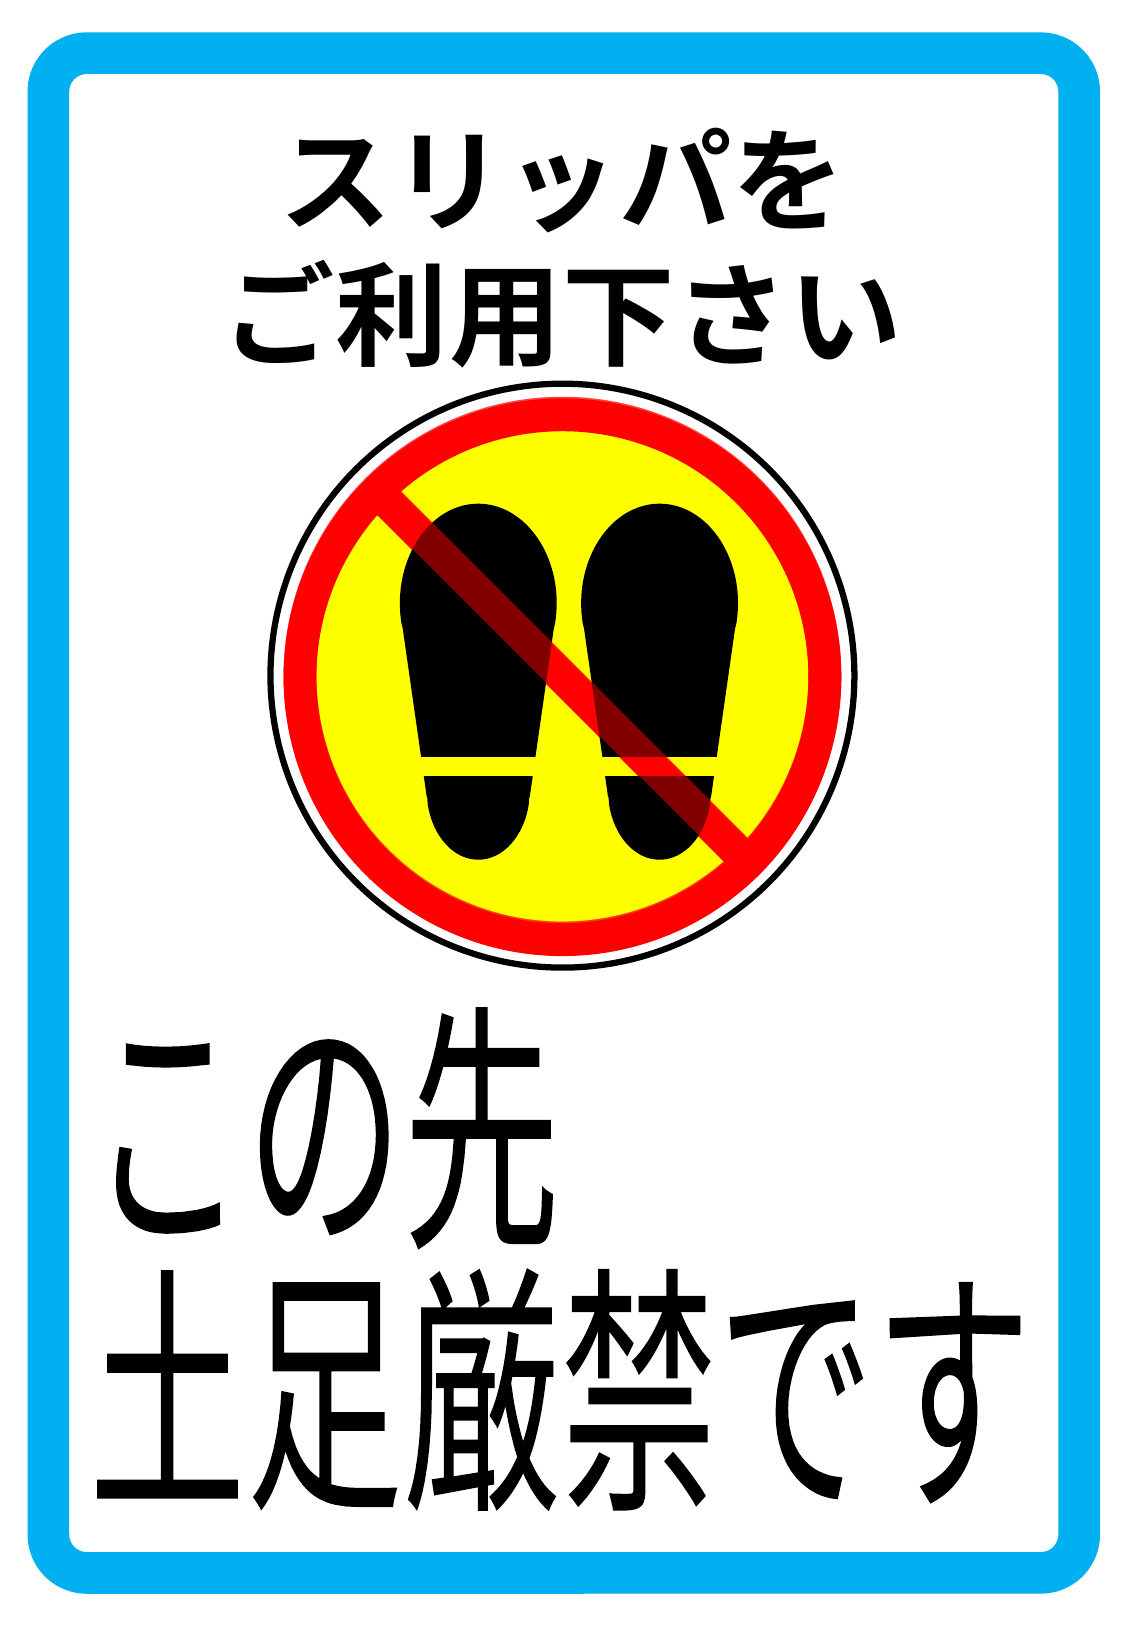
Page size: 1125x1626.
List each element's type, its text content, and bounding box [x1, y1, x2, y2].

text_box スリッパを ご利用下さい [0, 102, 1125, 388]
text_box [46, 388, 1082, 1576]
text_box [46, 51, 1082, 102]
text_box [270, 383, 855, 968]
